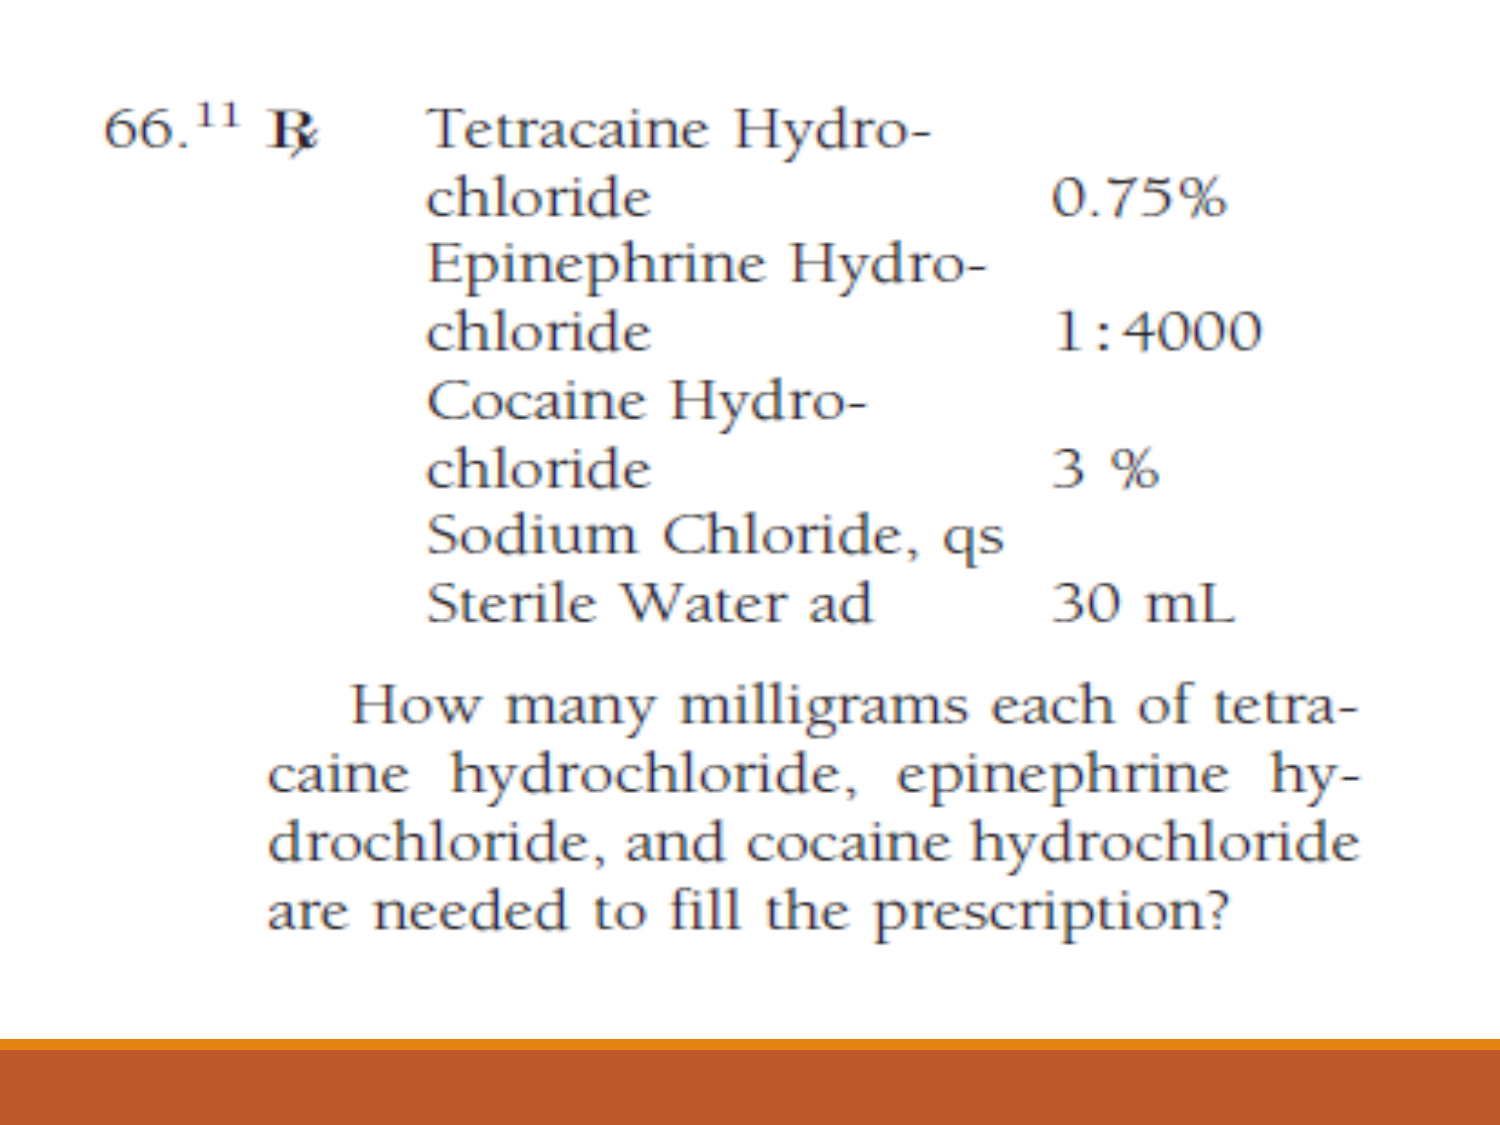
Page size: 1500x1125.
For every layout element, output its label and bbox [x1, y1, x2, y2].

picture [99, 61, 1376, 976]
